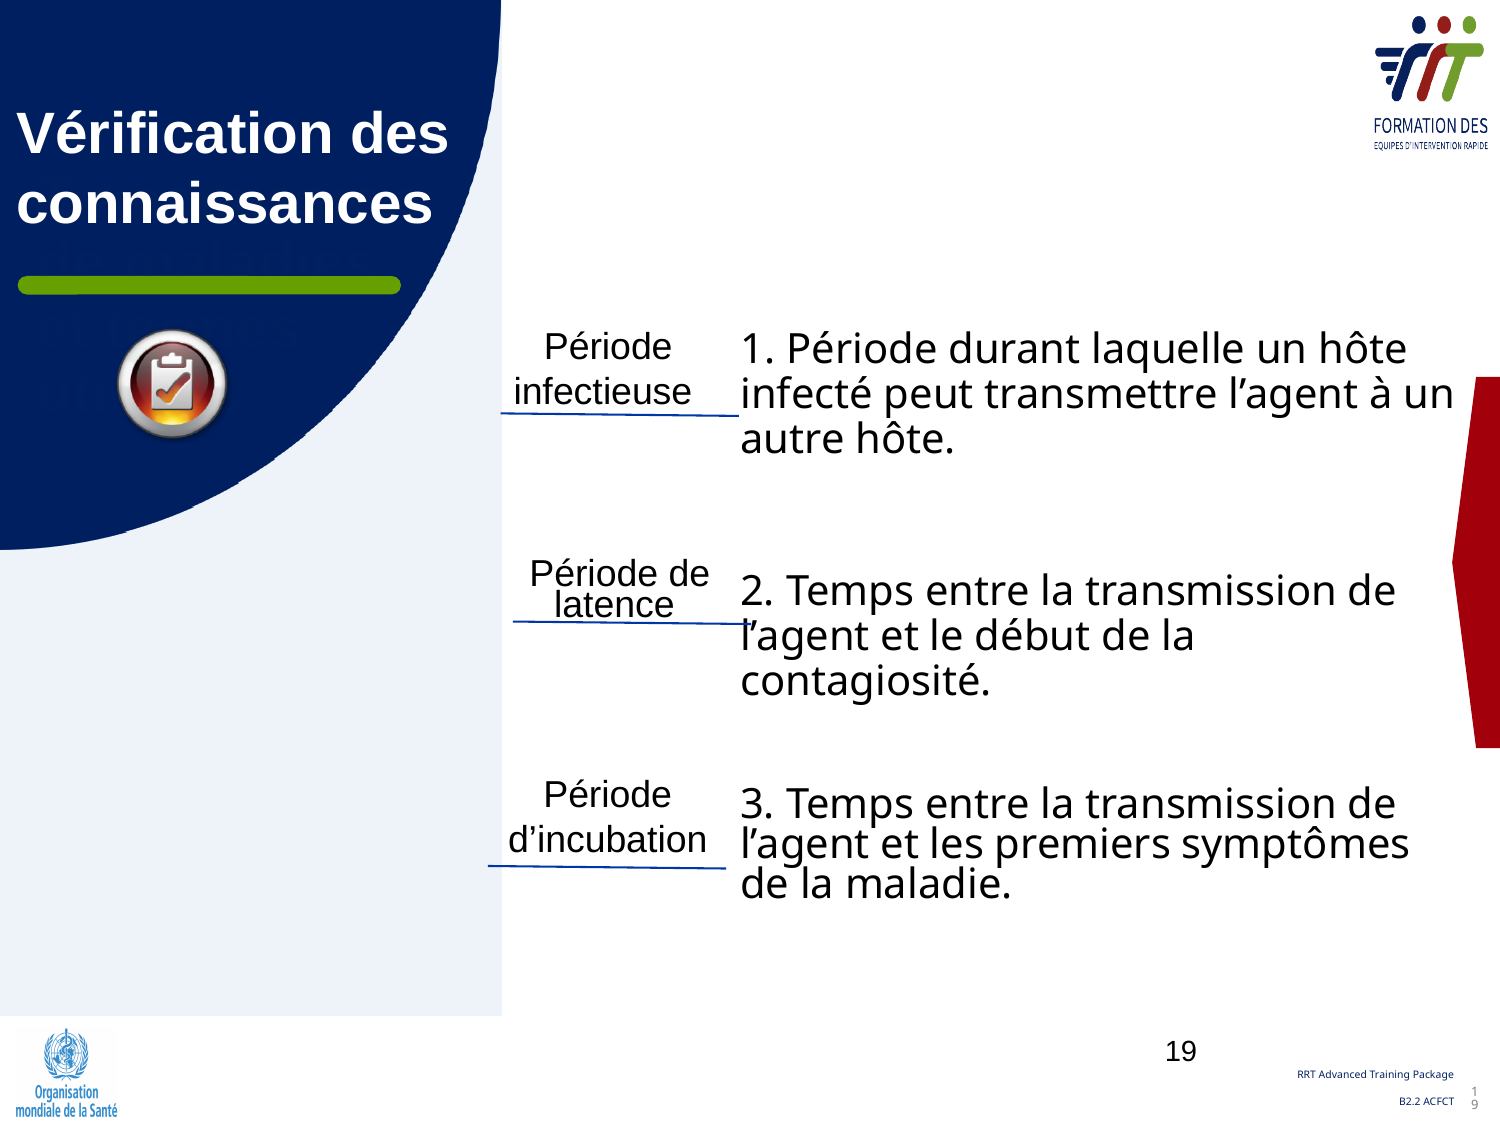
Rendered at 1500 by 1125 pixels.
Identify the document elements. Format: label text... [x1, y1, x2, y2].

text_box Période d’incubation [489, 762, 727, 913]
text_box Vérification des connaissances [1, 87, 467, 243]
list 2. Temps entre la transmission de l’agent et le début de la contagiosité. [731, 561, 1436, 706]
text_box 1. Période durant laquelle un hôte infecté peut transmettre l’agent à un autre hôte. [732, 265, 1471, 488]
picture [1374, 15, 1488, 151]
picture [0, 0, 502, 1018]
text_box [17, 275, 401, 295]
slide_number 19 [1149, 1024, 1500, 1103]
picture [15, 1027, 118, 1118]
text_box Période de latence [489, 513, 750, 632]
text_box Période infectieuse [487, 314, 729, 420]
text_box 3. Temps entre la transmission de l’agent et les premiers symptômes de la maladie. [732, 779, 1436, 958]
title Transmission de maladies et termes utilisés [28, 243, 431, 456]
